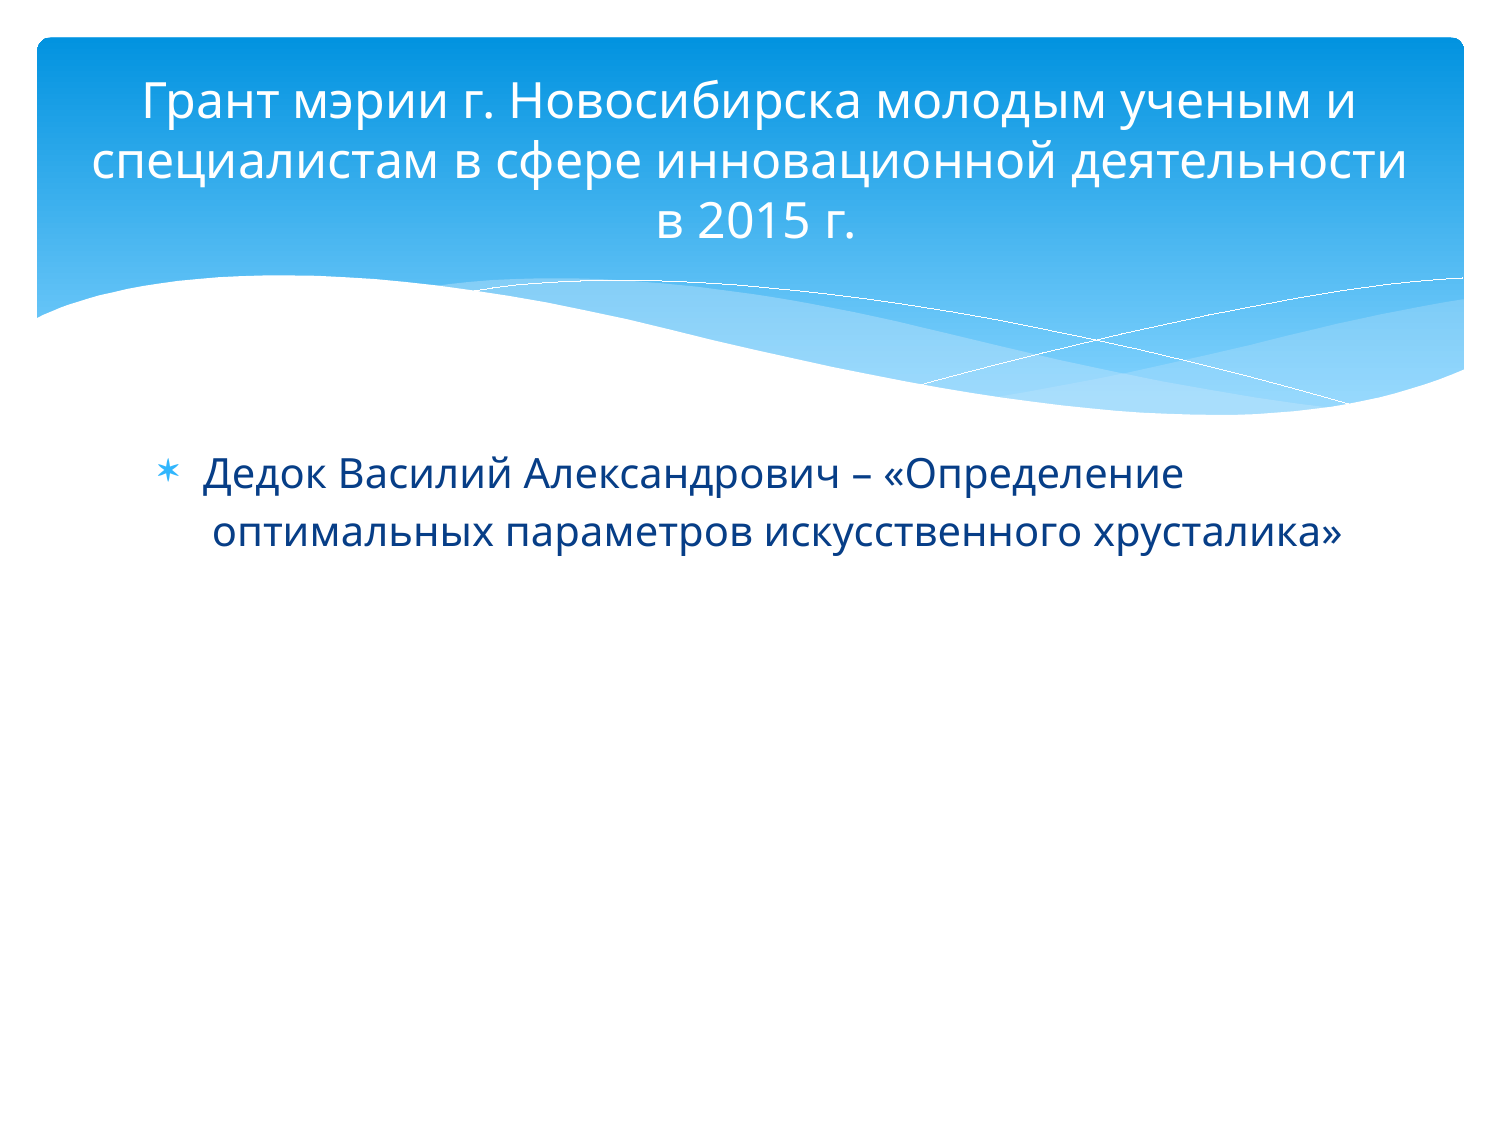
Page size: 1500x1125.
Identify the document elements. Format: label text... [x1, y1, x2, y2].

list Дедок Василий Александрович – «Определение оптимальных параметров искусственного хрусталика» [143, 438, 1359, 1005]
title Грант мэрии г. Новосибирска молодым ученым и специалистам в сфере инновационной деятельности в 2015 г. [75, 55, 1425, 261]
